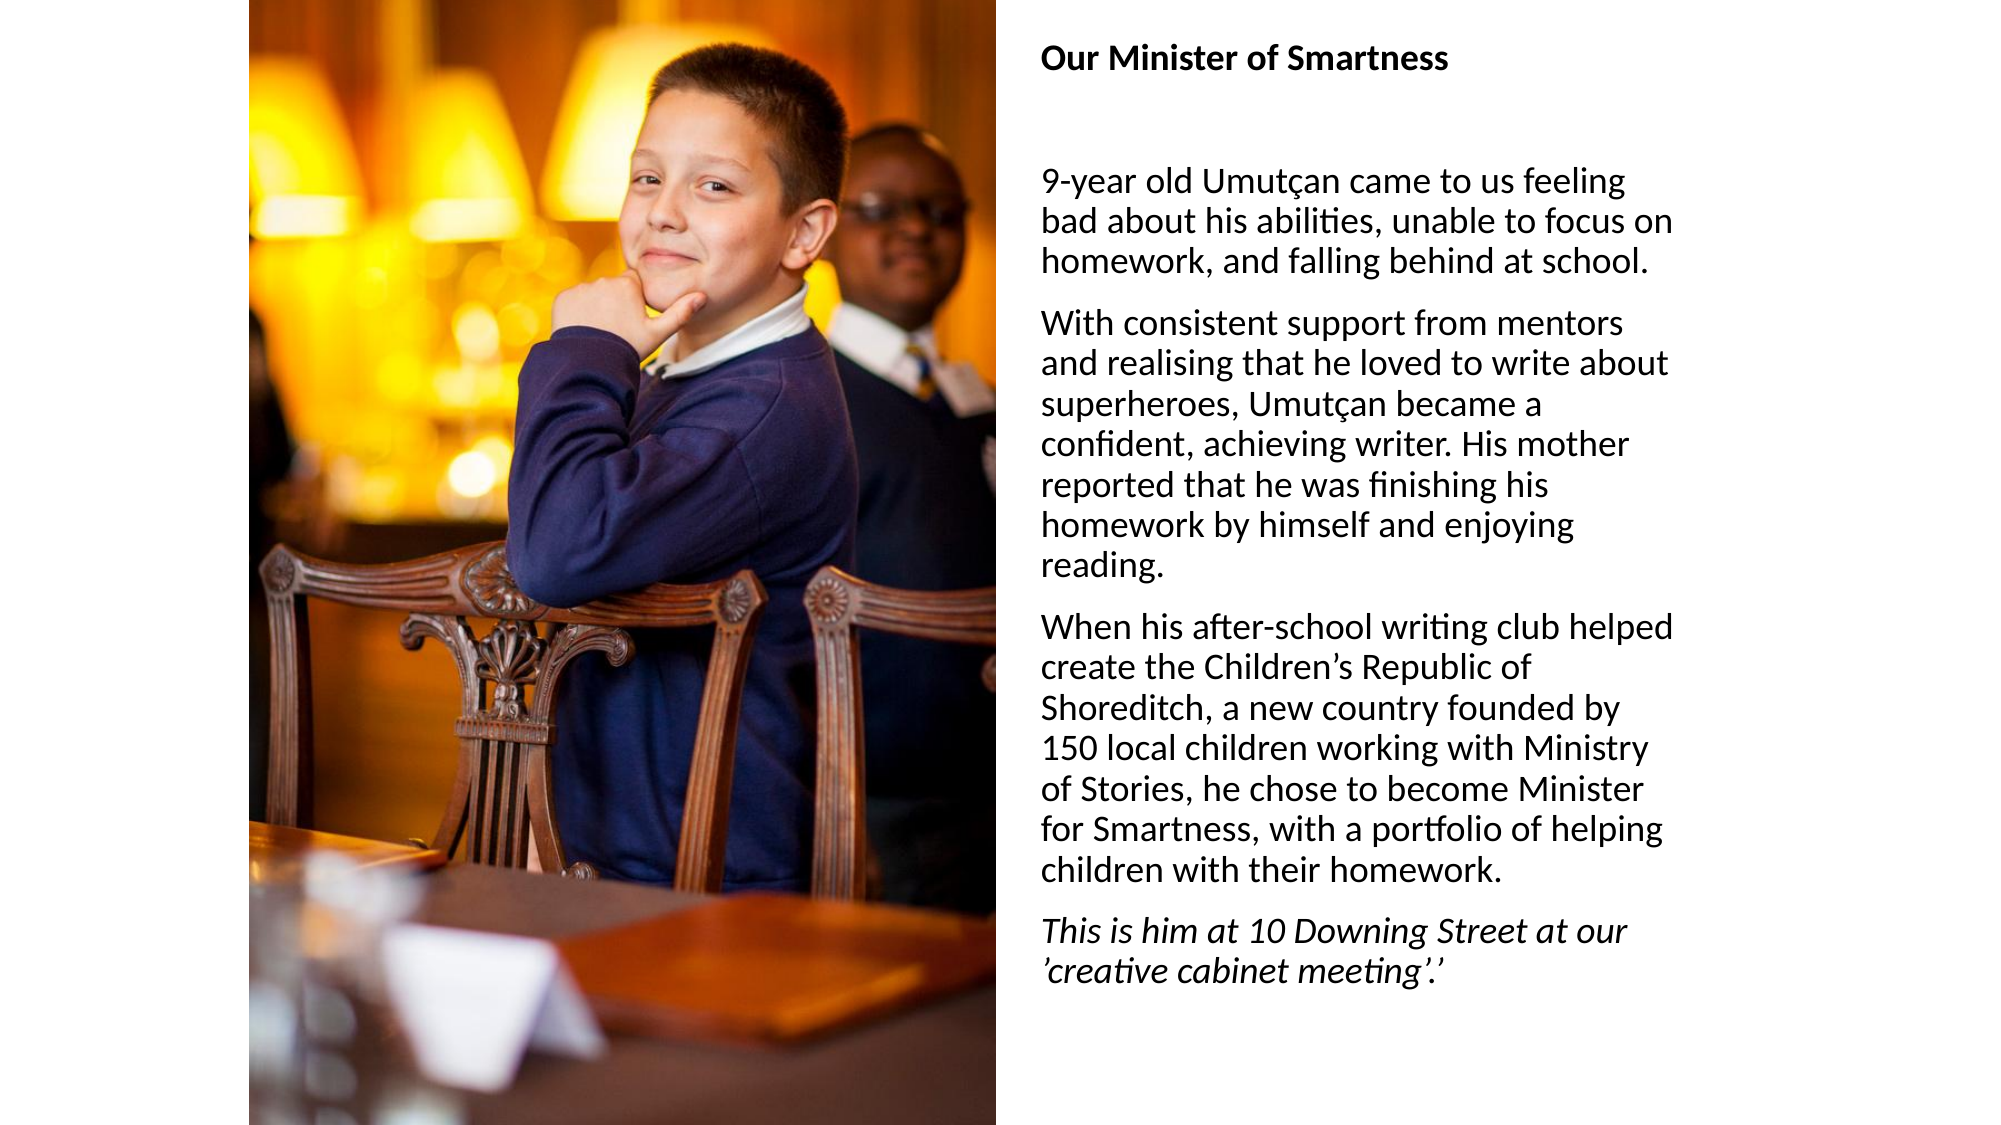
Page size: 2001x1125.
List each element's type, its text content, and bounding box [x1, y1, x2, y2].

picture [249, 0, 996, 1125]
list Our Minister of Smartness 9-year old Umutçan came to us feeling bad about his abilities, unable to focus on homework, and falling behind at school. With consistent support from mentors and realising that he loved to write about superheroes, Umutçan became a confident, achieving writer. His mother reported that he was finishing his homework by himself and enjoying reading. When his after-school writing club helped create the Children’s Republic of Shoreditch, a new country founded by 150 local children working with Ministry of Stories, he chose to become Minister for Smartness, with a portfolio of helping children with their homework. This is him at 10 Downing Street at our ’creative cabinet meeting’.’ [1025, 30, 1692, 1069]
